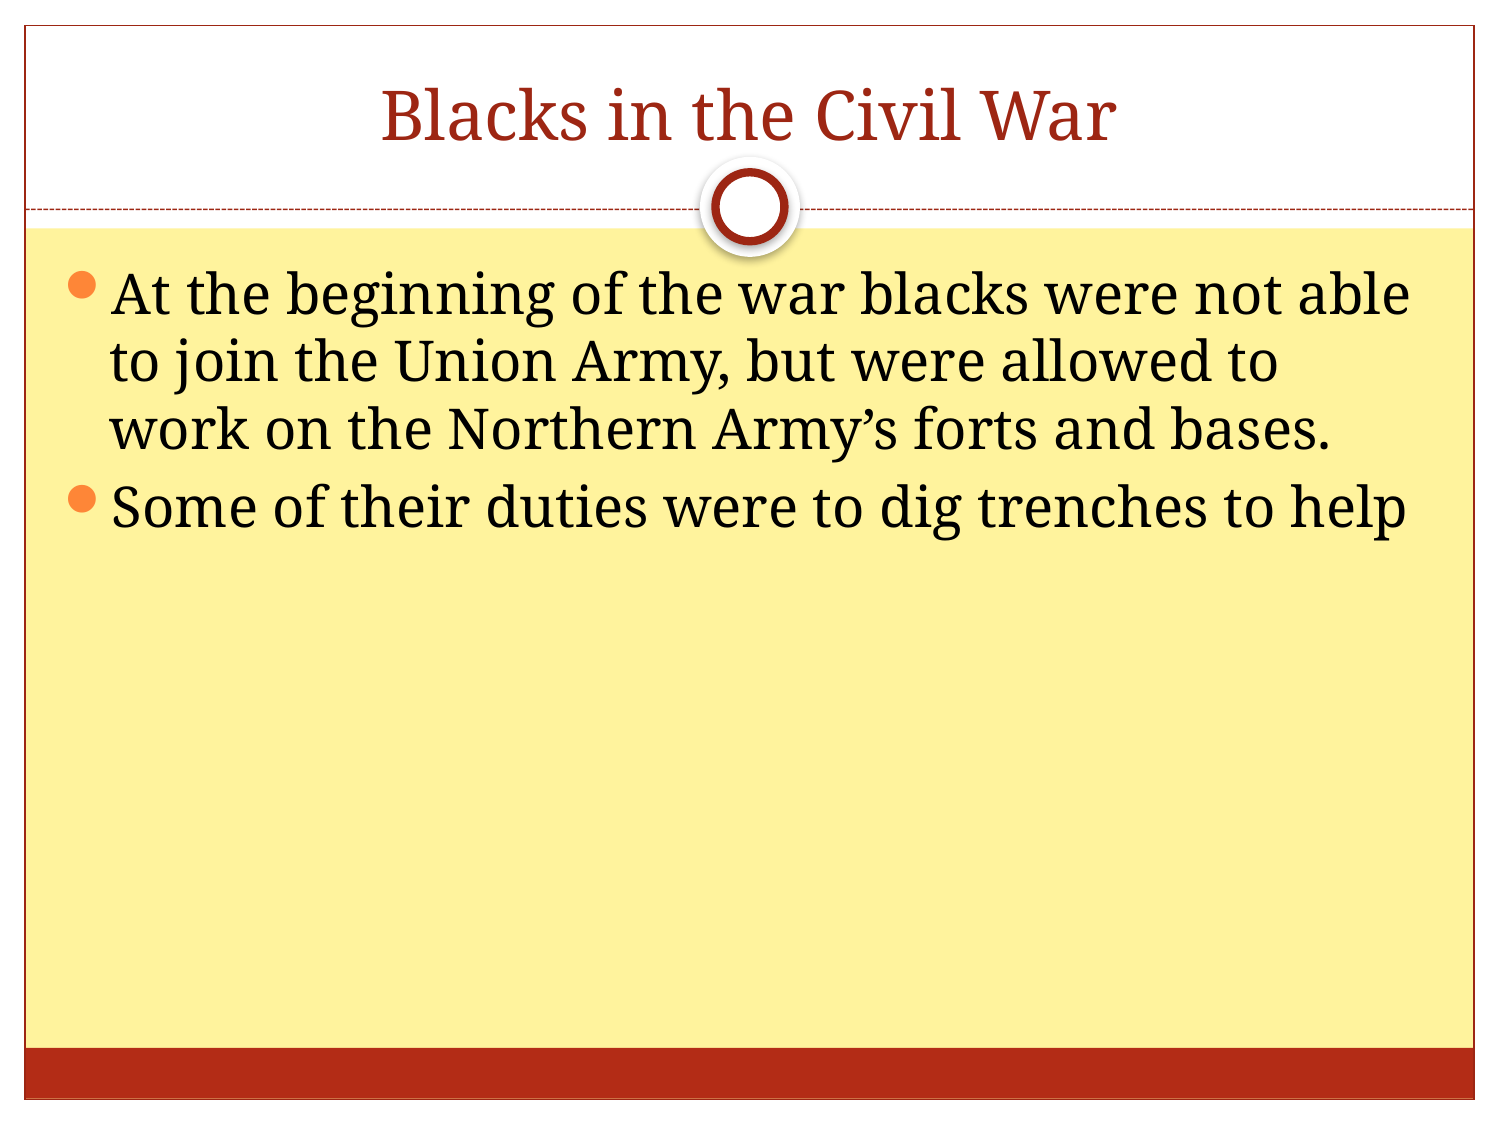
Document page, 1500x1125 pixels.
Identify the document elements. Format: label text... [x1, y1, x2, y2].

title Blacks in the Civil War [49, 37, 1450, 162]
list At the beginning of the war blacks were not able to join the Union Army, but were allowed to work on the Northern Army’s forts and bases. Some of their duties were to dig trenches to help [49, 250, 1445, 1001]
